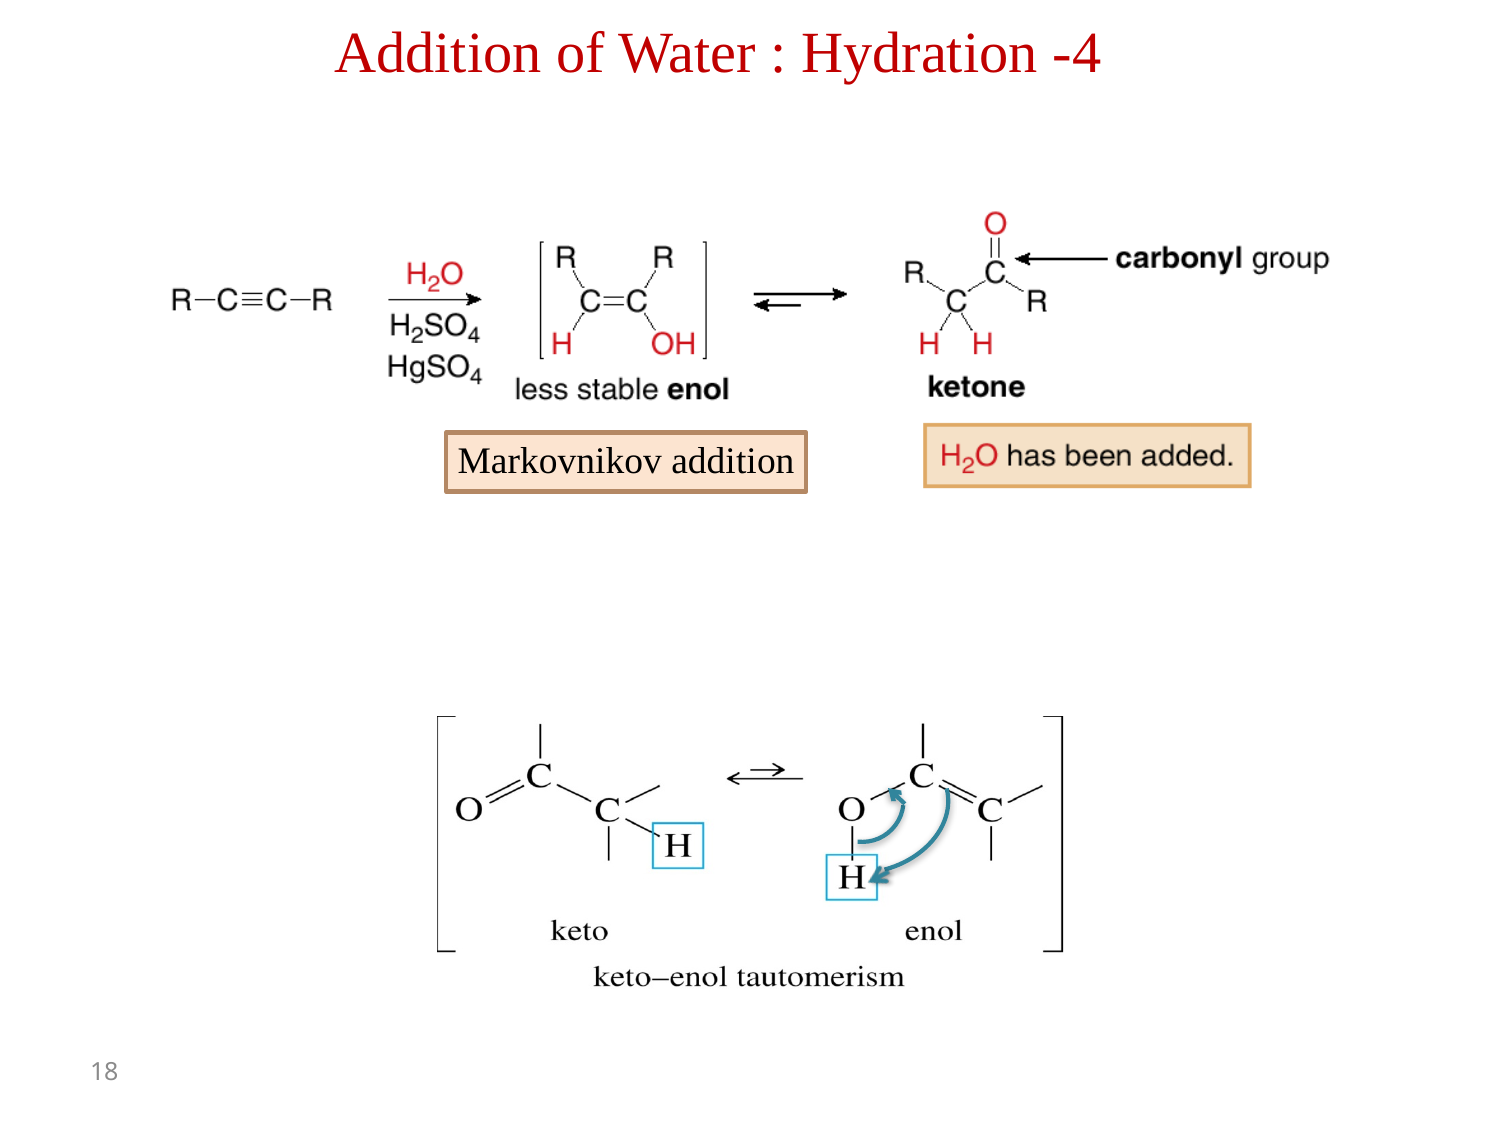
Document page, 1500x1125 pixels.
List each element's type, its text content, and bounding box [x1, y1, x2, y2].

picture [156, 194, 1346, 502]
slide_number 18 [75, 1042, 425, 1103]
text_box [787, 746, 950, 911]
picture [436, 715, 1064, 1000]
text_box 4- Addition of Water : Hydration [147, 7, 1117, 92]
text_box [442, 432, 887, 492]
